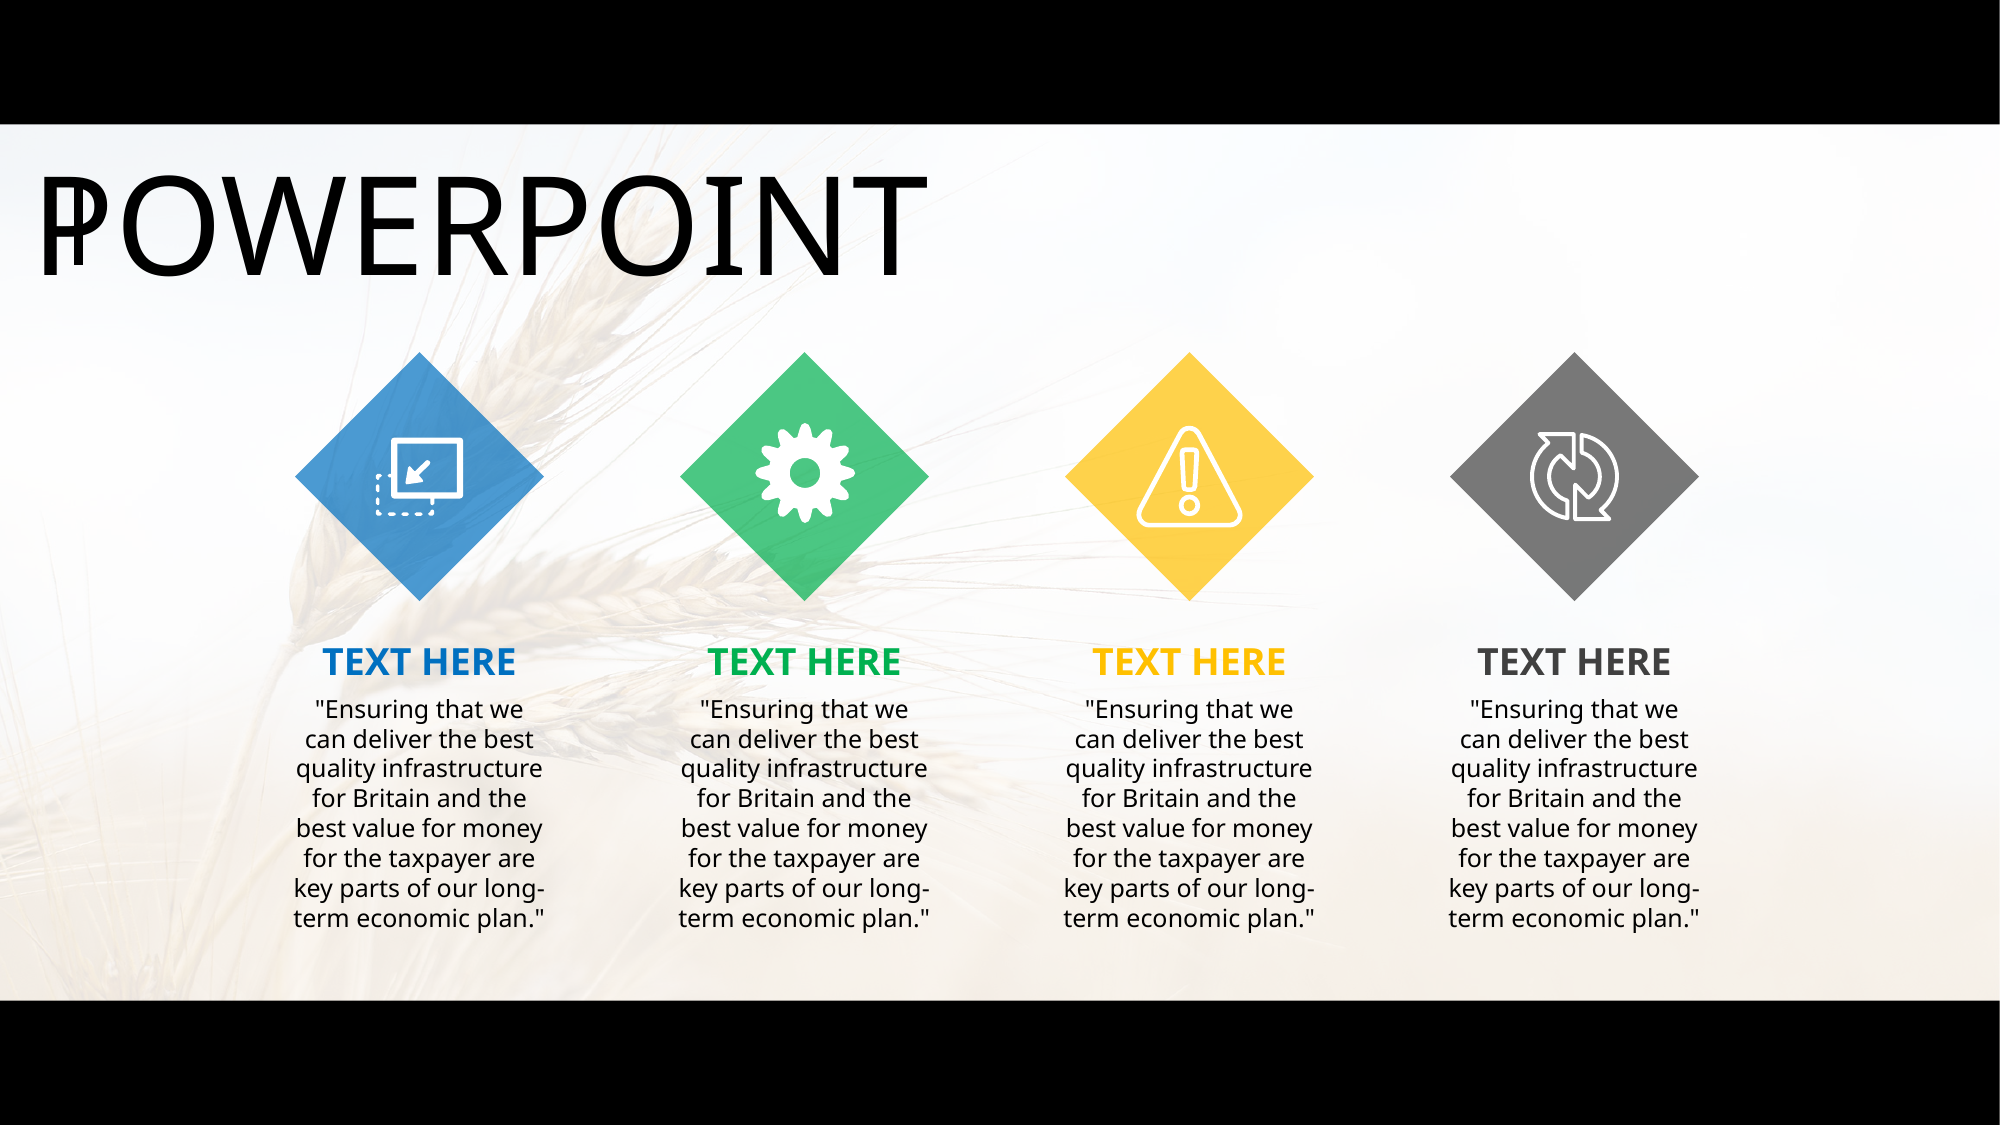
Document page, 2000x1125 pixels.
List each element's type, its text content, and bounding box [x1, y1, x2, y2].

text_box "Ensuring that we can deliver the best quality infrastructure for Britain and the best value for money for the taxpayer are key parts of our long-term economic plan." [278, 685, 561, 940]
text_box TEXT HERE [1462, 630, 1687, 685]
text_box [1136, 425, 1243, 528]
text_box [1448, 350, 1701, 603]
text_box [1573, 433, 1619, 522]
text_box POWERPOINT [17, 130, 945, 310]
text_box [755, 423, 856, 523]
text_box [293, 350, 546, 603]
text_box TEXT HERE [307, 630, 532, 685]
text_box "Ensuring that we can deliver the best quality infrastructure for Britain and the best value for money for the taxpayer are key parts of our long-term economic plan." [1048, 685, 1331, 940]
text_box [1063, 350, 1316, 603]
text_box "Ensuring that we can deliver the best quality infrastructure for Britain and the best value for money for the taxpayer are key parts of our long-term economic plan." [663, 685, 946, 940]
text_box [375, 437, 464, 516]
text_box TEXT HERE [692, 630, 917, 685]
text_box [1530, 432, 1576, 521]
text_box [678, 350, 931, 603]
text_box "Ensuring that we can deliver the best quality infrastructure for Britain and the best value for money for the taxpayer are key parts of our long-term economic plan." [1433, 685, 1716, 940]
text_box TEXT HERE [1077, 630, 1302, 685]
